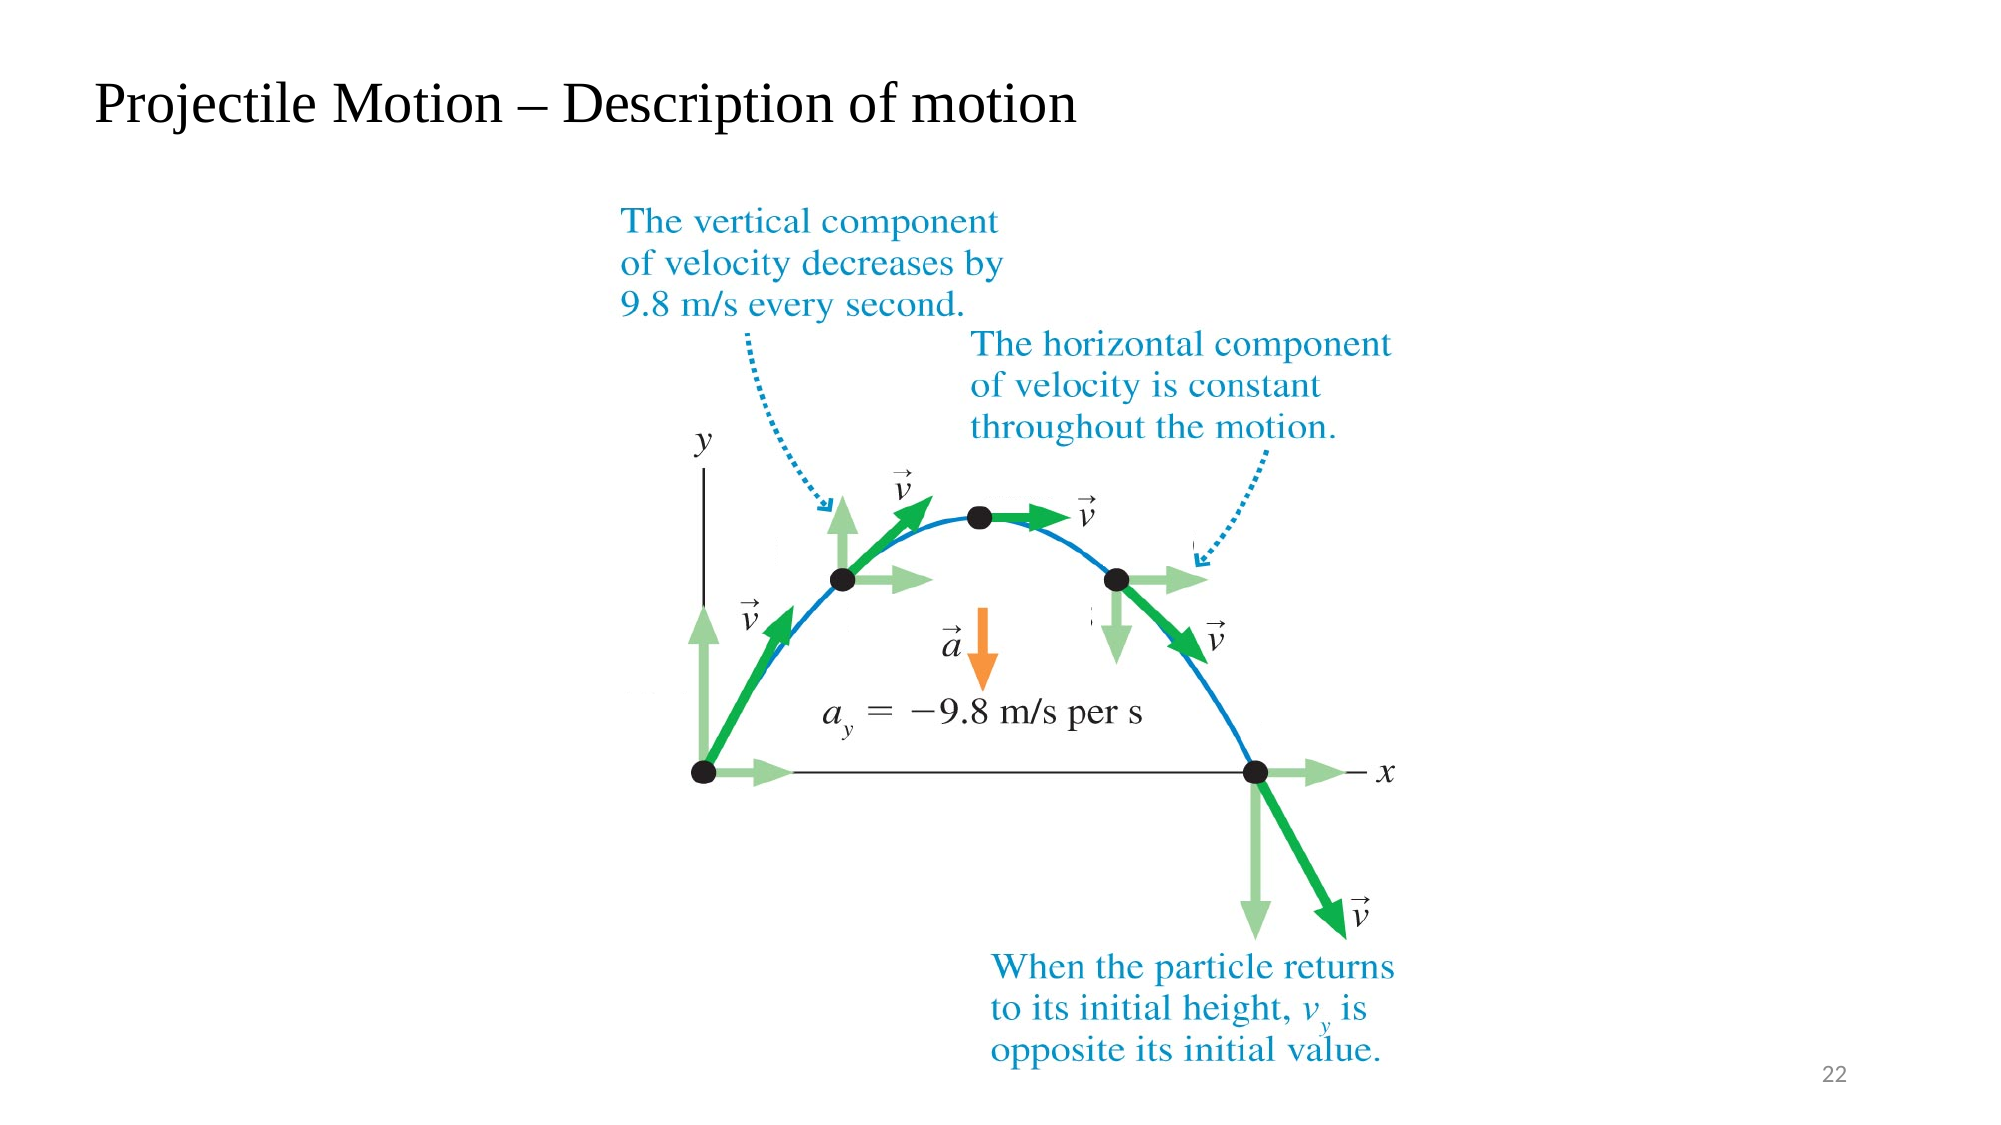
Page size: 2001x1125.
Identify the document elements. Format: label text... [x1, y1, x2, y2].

text_box Projectile Motion – Description of motion [79, 56, 1123, 142]
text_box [600, 123, 1399, 1070]
slide_number 22 [1412, 1042, 1863, 1103]
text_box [608, 503, 1382, 995]
